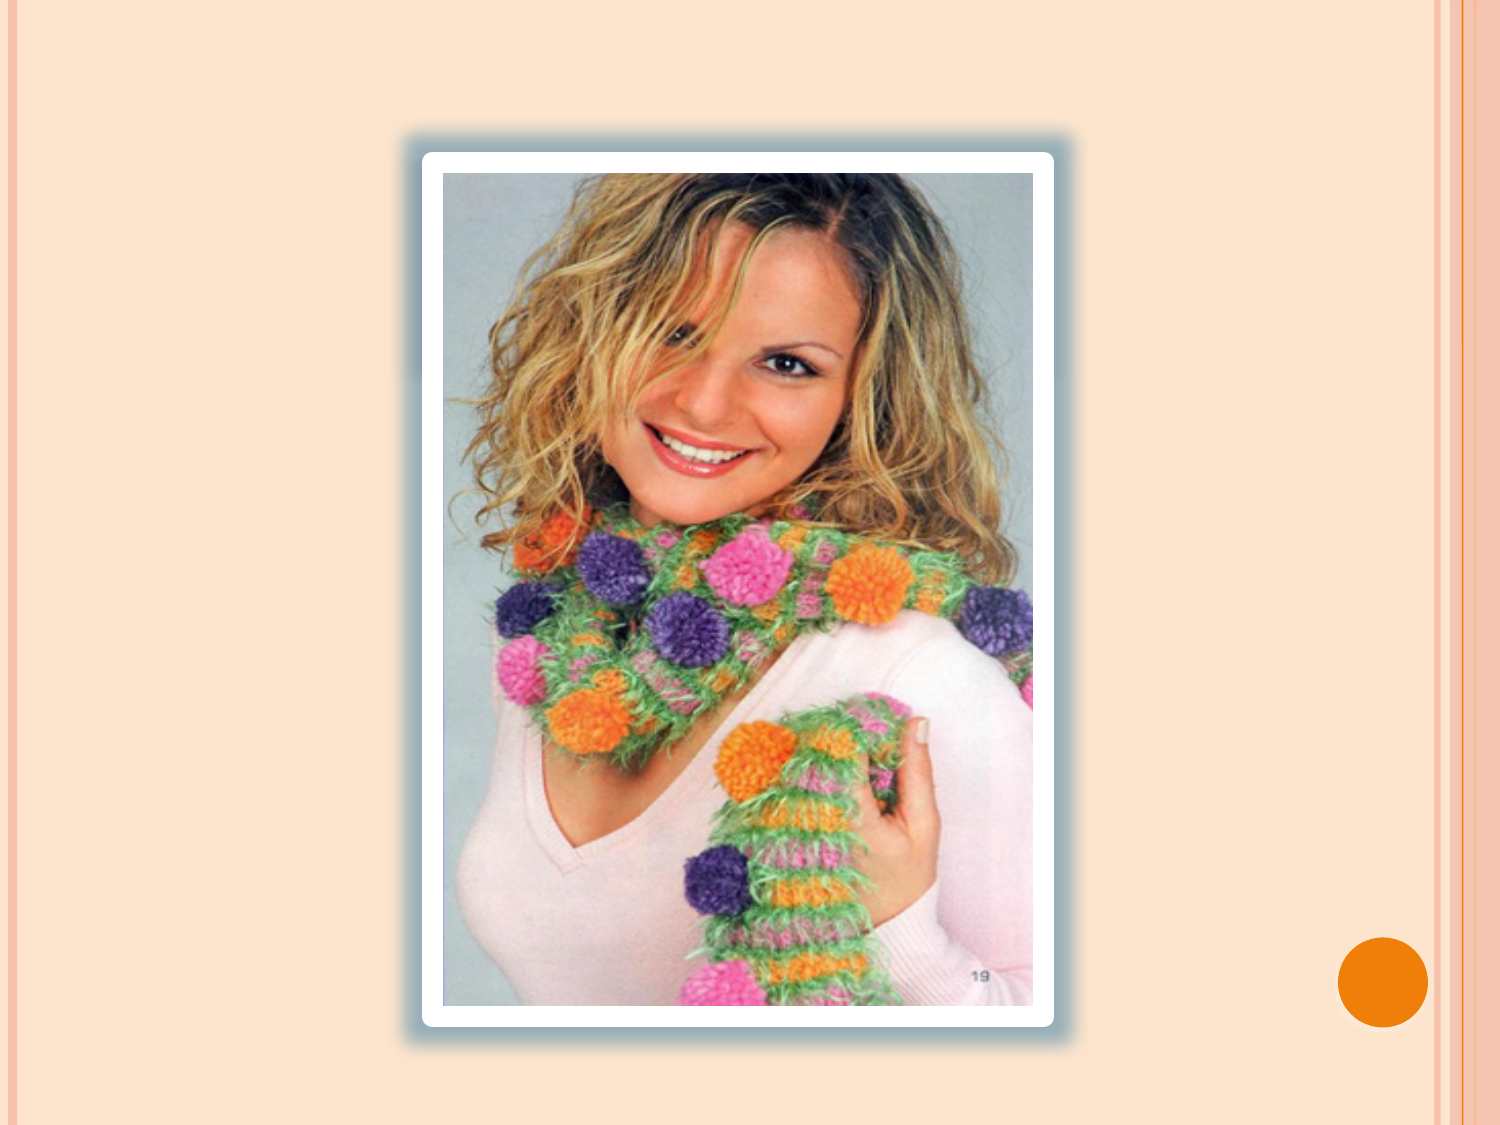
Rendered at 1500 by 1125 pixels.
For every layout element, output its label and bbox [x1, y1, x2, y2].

list [442, 172, 1034, 1007]
